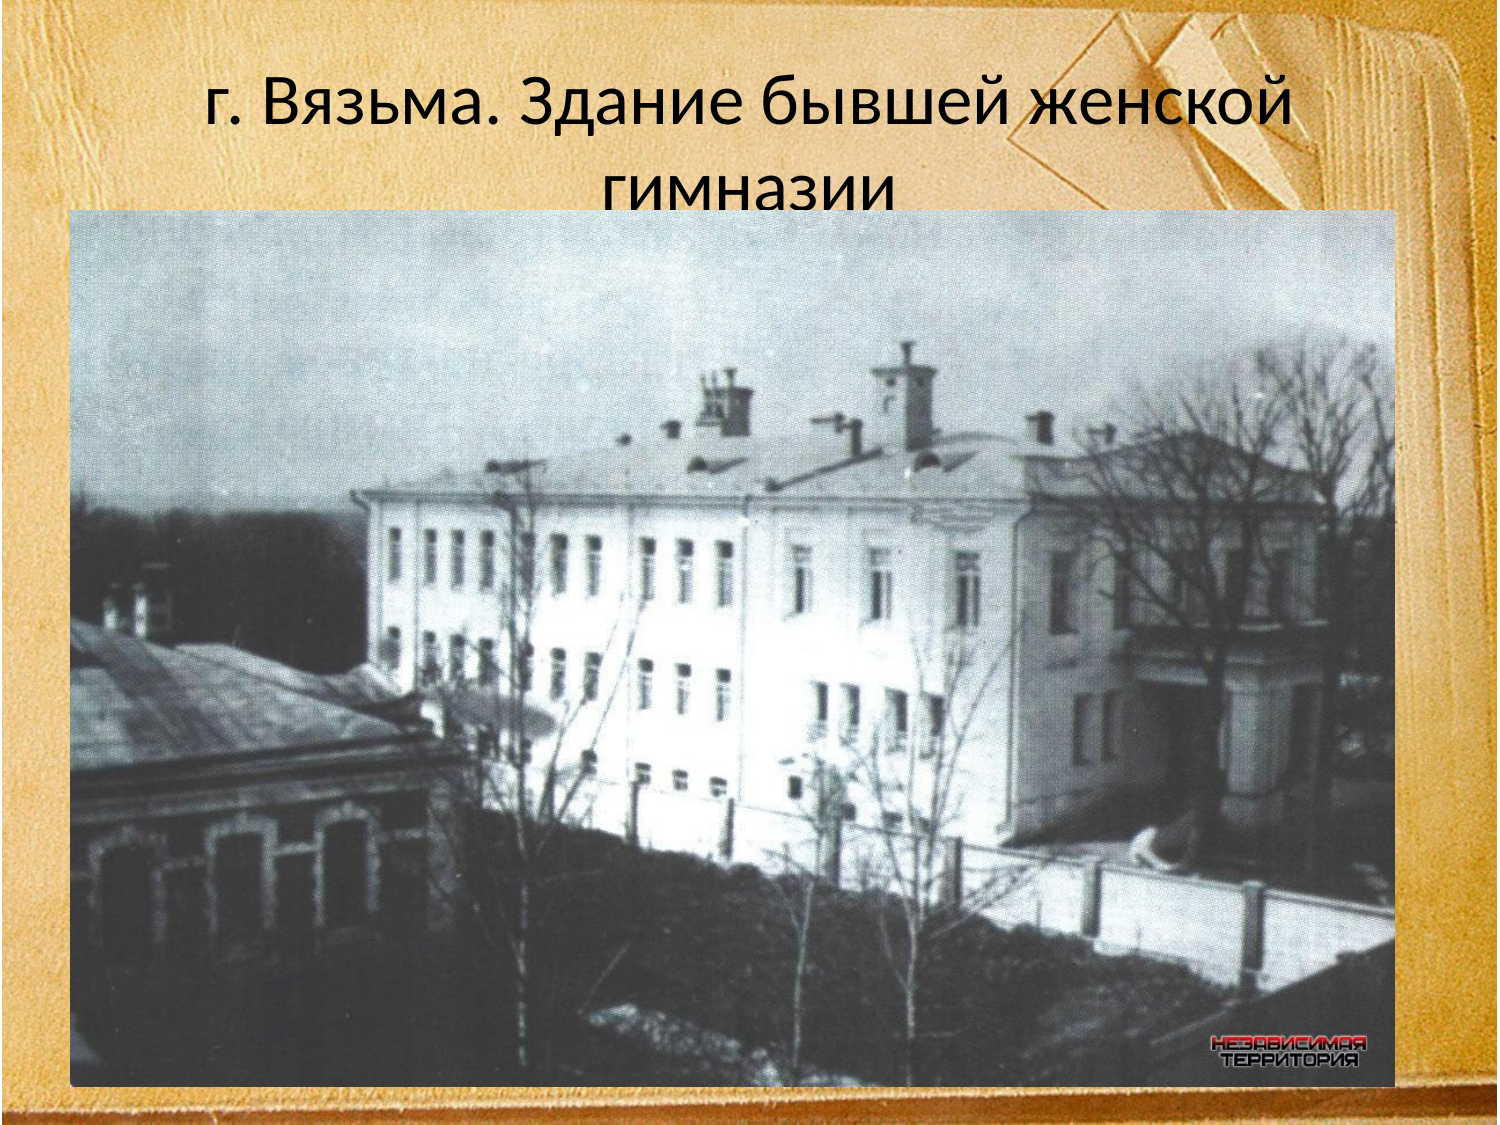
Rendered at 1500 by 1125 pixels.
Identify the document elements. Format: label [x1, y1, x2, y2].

list [70, 210, 1395, 1087]
picture [2, 0, 1498, 1125]
